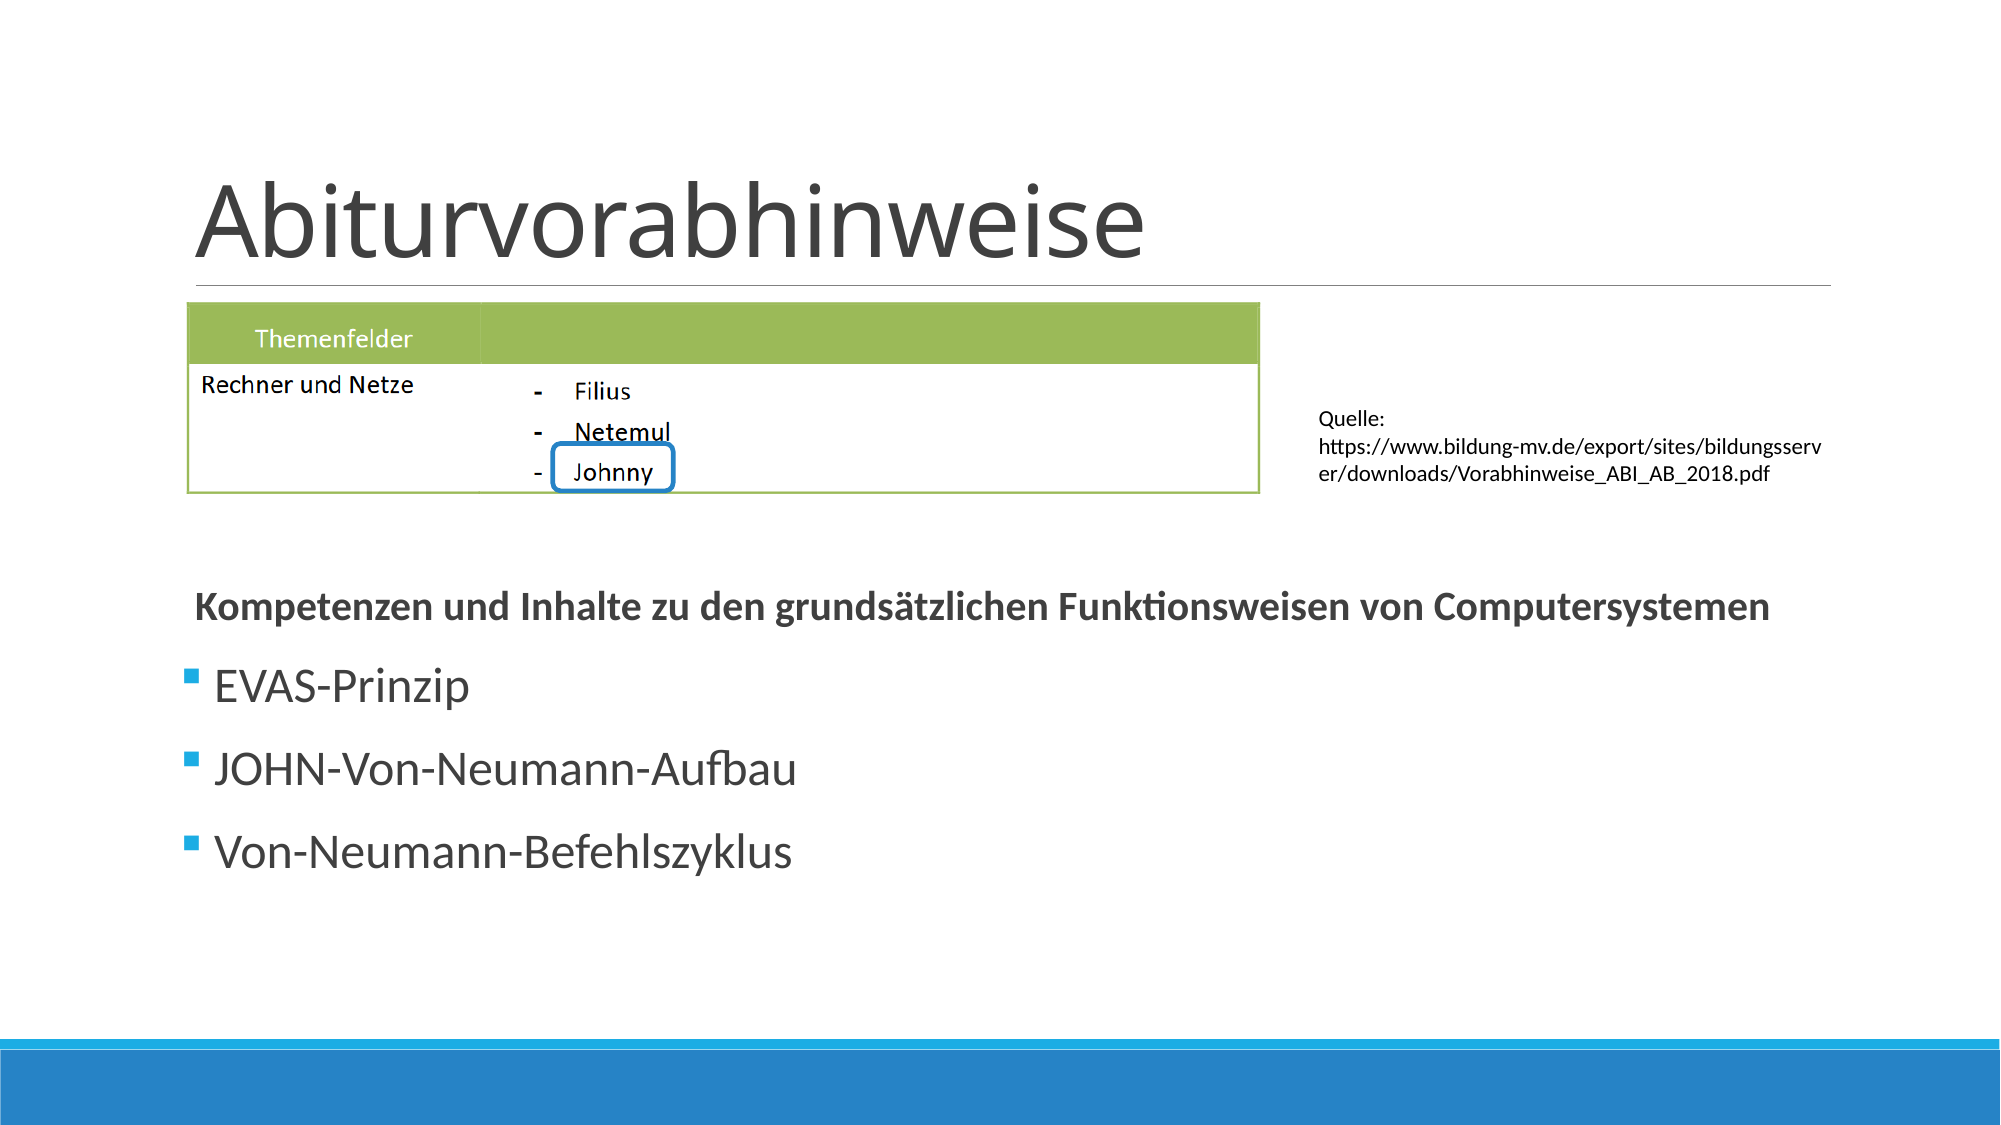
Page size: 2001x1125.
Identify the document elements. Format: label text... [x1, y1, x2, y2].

text_box Quelle: https://www.bildung-mv.de/export/sites/bildungsserver/downloads/Vorabhinweise_ABI_AB_2018.pdf [1312, 396, 1849, 494]
picture [163, 293, 1305, 496]
title Abiturvorabhinweise [180, 47, 1830, 285]
list Kompetenzen und Inhalte zu den grundsätzlichen Funktionsweisen von Computersystemen EVAS-Prinzip JOHN-Von-Neumann-Aufbau Von-Neumann-Befehlszyklus [180, 577, 1830, 993]
